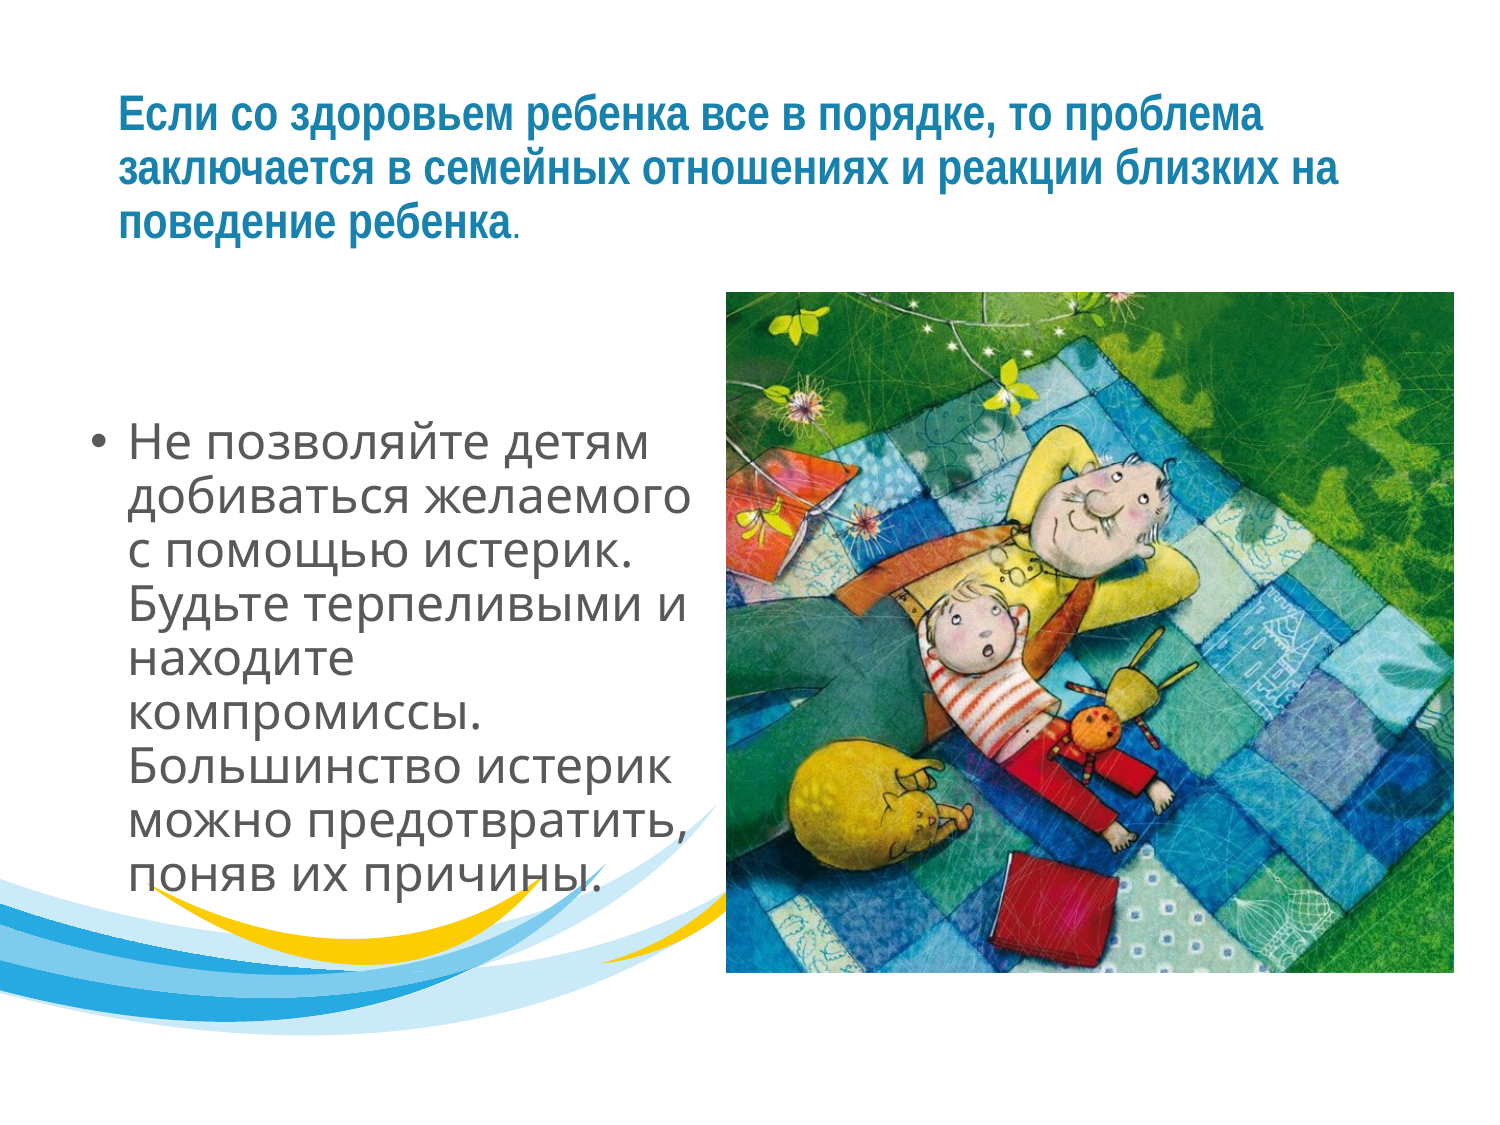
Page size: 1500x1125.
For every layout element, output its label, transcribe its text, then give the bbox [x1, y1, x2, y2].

title Если со здоровьем ребенка все в порядке, то проблема заключается в семейных отношениях и реакции близких на поведение ребенка. [103, 59, 1397, 278]
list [726, 292, 1454, 973]
list Не позволяйте детям добиваться желаемого с помощью истерик. Будьте терпеливыми и находите компромиссы. Большинство истерик можно предотвратить, поняв их причины. [75, 328, 738, 1005]
